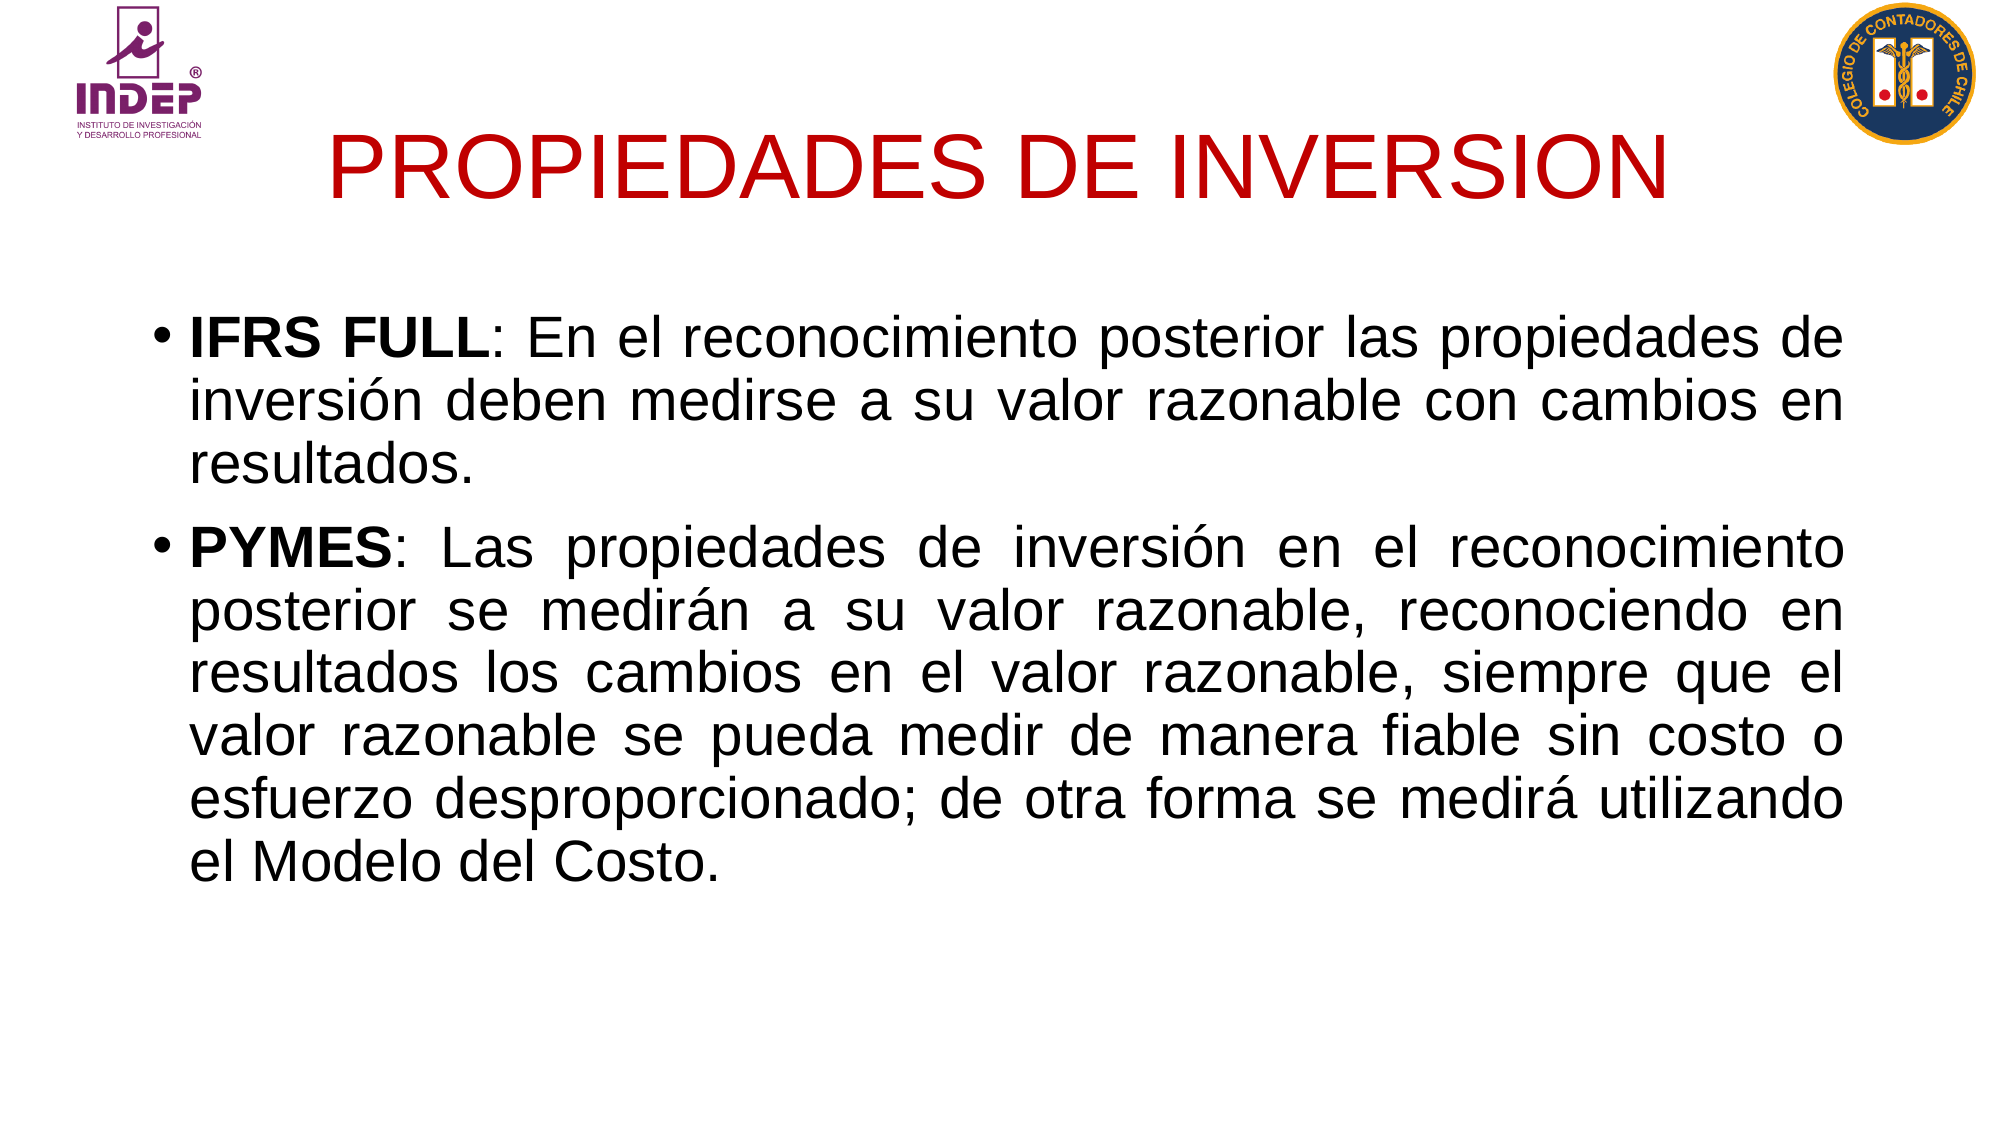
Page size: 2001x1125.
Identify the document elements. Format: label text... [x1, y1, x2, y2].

picture [0, 0, 276, 181]
list IFRS FULL: En el reconocimiento posterior las propiedades de inversión deben medirse a su valor razonable con cambios en resultados. PYMES: Las propiedades de inversión en el reconocimiento posterior se medirán a su valor razonable, reconociendo en resultados los cambios en el valor razonable, siempre que el valor razonable se pueda medir de manera fiable sin costo o esfuerzo desproporcionado; de otra forma se medirá utilizando el Modelo del Costo. [137, 299, 1863, 1014]
title PROPIEDADES DE INVERSION [137, 59, 1863, 278]
picture [1832, 2, 1976, 145]
